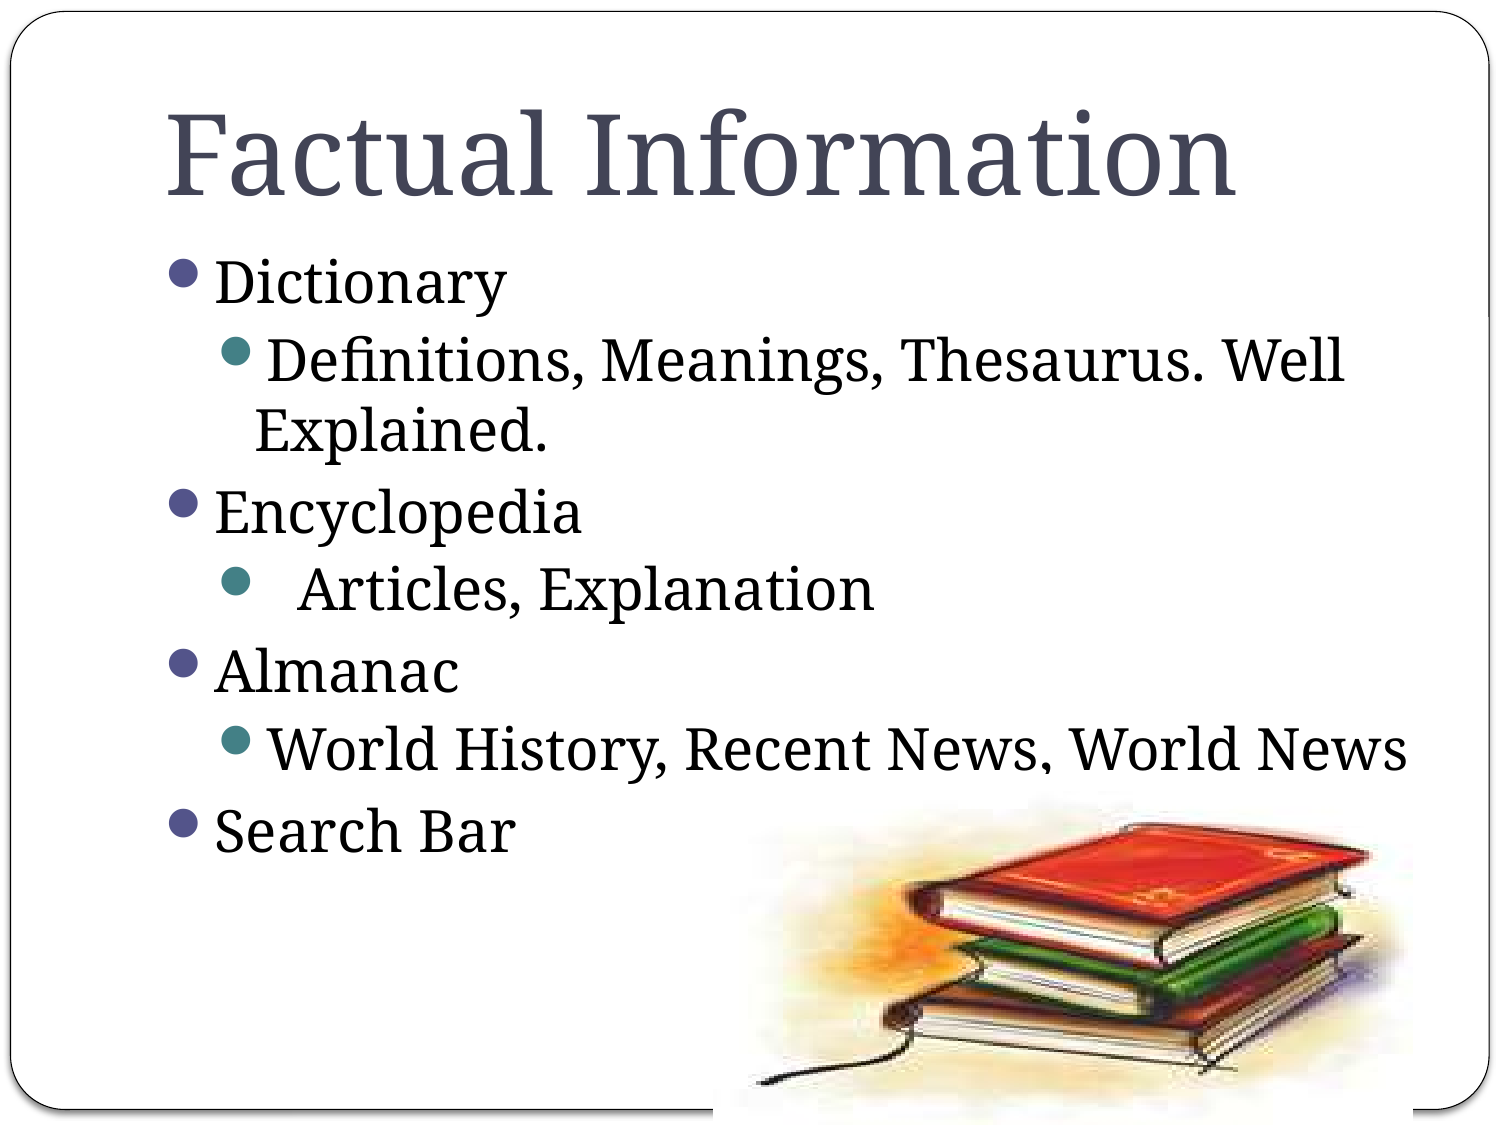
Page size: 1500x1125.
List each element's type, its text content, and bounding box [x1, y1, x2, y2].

title Factual Information [150, 45, 1425, 233]
list Dictionary Definitions, Meanings, Thesaurus. Well Explained. Encyclopedia Articles, Explanation Almanac World History, Recent News, World News Search Bar [150, 237, 1425, 988]
picture [713, 774, 1413, 1125]
